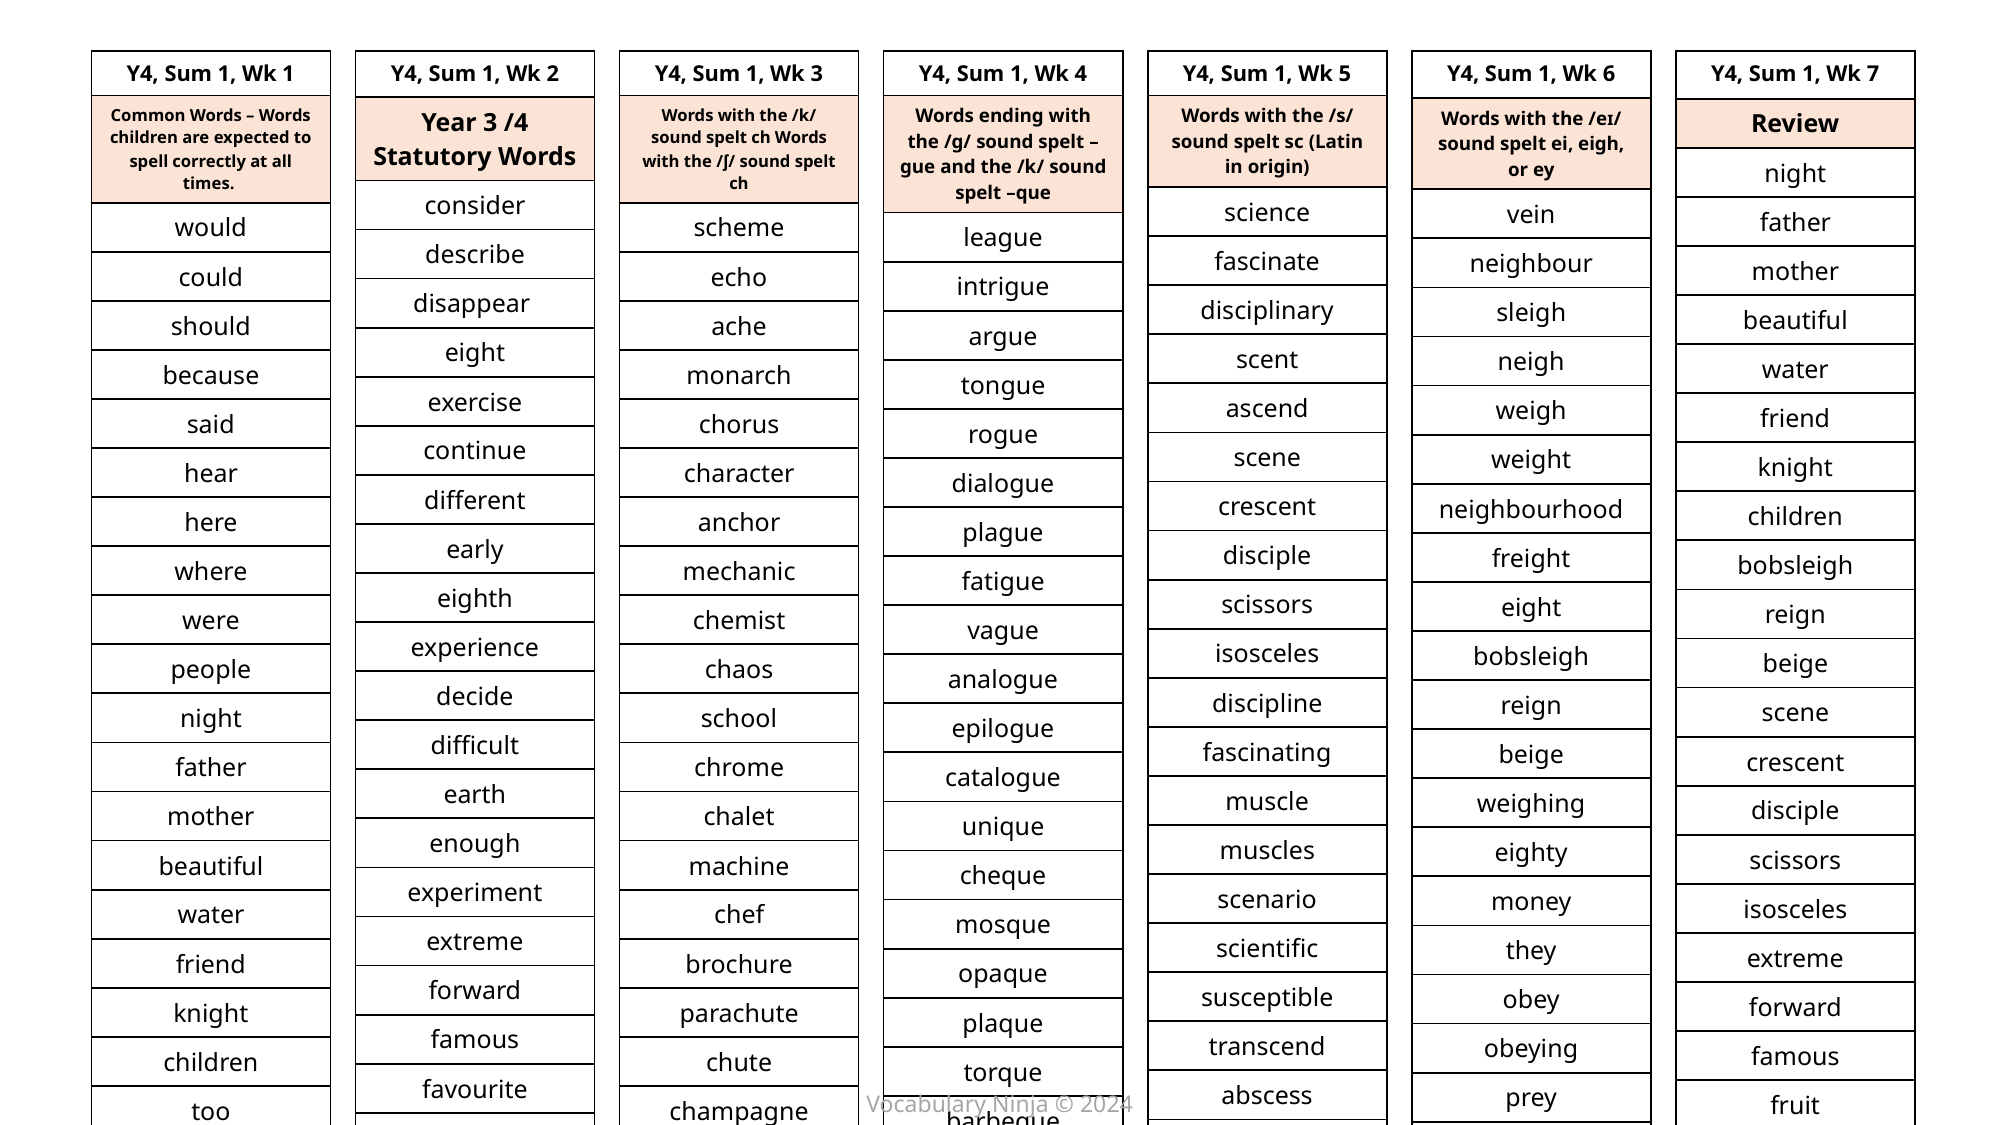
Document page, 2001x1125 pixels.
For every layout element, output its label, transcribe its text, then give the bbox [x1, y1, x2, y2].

table_cell enough [356, 819, 594, 867]
table_cell extreme [356, 917, 594, 965]
table_cell they [1413, 926, 1650, 974]
table_cell knight [1677, 443, 1914, 490]
table_cell Words ending with the /g/ sound spelt –gue and the /k/ sound spelt –que [884, 96, 1122, 212]
table_cell eight [1413, 583, 1650, 630]
table_cell character [620, 449, 858, 496]
table_cell Words with the /s/ sound spelt sc (Latin in origin) [1149, 96, 1386, 186]
table_cell forward [1677, 983, 1914, 1030]
table_cell vague [884, 606, 1122, 653]
table_cell experience [356, 623, 594, 670]
table_cell mechanic [620, 547, 858, 594]
table_cell neighbour [1413, 239, 1650, 287]
table_cell league [884, 213, 1122, 261]
table_cell ascend [1149, 384, 1386, 432]
table_cell hear [92, 449, 330, 496]
table_cell father [1677, 198, 1914, 245]
table_cell should [92, 302, 330, 349]
table_cell extreme [1677, 934, 1914, 981]
table_cell champagne [620, 1087, 851, 1125]
table_cell eight [356, 329, 594, 376]
table_cell reign [1677, 590, 1914, 638]
table_cell beautiful [92, 841, 330, 889]
table_cell neigh [1413, 337, 1650, 385]
table_cell crescent [1149, 482, 1386, 530]
table_cell eighth [356, 574, 594, 621]
table_cell scene [1149, 433, 1386, 481]
table_header Y4, Sum 1, Wk 1 [92, 52, 330, 95]
table_cell were [92, 596, 330, 643]
table_cell beige [1413, 730, 1650, 777]
table_cell children [92, 1038, 330, 1085]
table_cell Common Words – Words children are expected to spell correctly at all times. [92, 96, 330, 202]
table_cell bobsleigh [1413, 632, 1650, 679]
table_cell parachute [620, 989, 858, 1036]
table_cell chalet [620, 792, 858, 840]
table_cell rogue [884, 410, 1122, 457]
table_cell disciplinary [1149, 286, 1386, 333]
table_cell mosque [884, 900, 1122, 948]
table_cell consider [356, 181, 594, 229]
table_cell science [1149, 188, 1386, 235]
table_cell Year 3 /4 Statutory Words [356, 98, 594, 180]
table_cell friend [92, 940, 330, 987]
table_cell plaque [884, 999, 1122, 1046]
table_cell money [1413, 877, 1650, 925]
table_cell scissors [1677, 836, 1914, 883]
table_cell freight [1413, 534, 1650, 581]
table_cell dialogue [884, 459, 1122, 506]
table_cell knight [92, 989, 330, 1036]
table_cell cheque [884, 851, 1122, 899]
table_cell discipline [1149, 679, 1386, 726]
table_cell argue [884, 312, 1122, 359]
table_cell famous [356, 1016, 594, 1063]
table_cell different [356, 476, 594, 523]
table_cell favourite [356, 1065, 594, 1112]
table_cell disappear [356, 279, 594, 327]
table_cell where [92, 547, 330, 594]
table_cell earth [356, 770, 594, 817]
table_cell brochure [620, 940, 858, 987]
table_cell said [92, 400, 330, 447]
table_cell early [356, 525, 594, 572]
table_cell could [92, 253, 330, 300]
table_cell scientific [1149, 924, 1386, 971]
table_cell weighing [1413, 779, 1650, 826]
table_header Y4, Sum 1, Wk 4 [884, 52, 1122, 95]
table_cell intrigue [884, 263, 1122, 310]
table_cell children [1677, 492, 1914, 539]
table_cell weight [1413, 436, 1650, 483]
table_cell mother [1677, 247, 1914, 294]
table_cell monarch [620, 351, 858, 398]
table_header Y4, Sum 1, Wk 7 [1677, 52, 1914, 98]
text_box Vocabulary Ninja © 2024 [851, 1082, 1149, 1125]
table_cell obeying [1413, 1024, 1650, 1072]
table_cell chaos [620, 645, 858, 692]
table_cell bobsleigh [1677, 541, 1914, 589]
table_cell weigh [1413, 386, 1650, 434]
table_cell scent [1149, 335, 1386, 382]
table_cell reign [1413, 681, 1650, 728]
table_cell crescent [1677, 738, 1914, 785]
table_cell chef [620, 891, 858, 938]
table_cell fatigue [884, 557, 1122, 604]
table_cell Words with the /eɪ/ sound spelt ei, eigh, or ey [1413, 99, 1650, 188]
table_cell water [92, 891, 330, 938]
table_cell obey [1413, 975, 1650, 1023]
table_cell disciple [1149, 531, 1386, 579]
table_cell father [92, 743, 330, 791]
table_cell disciple [1677, 787, 1914, 834]
table_cell unique [884, 802, 1122, 850]
table_header Y4, Sum 1, Wk 3 [620, 52, 858, 95]
table_cell would [92, 204, 330, 251]
table_cell prey [1413, 1074, 1650, 1121]
table_cell here [92, 498, 330, 545]
table_cell night [1677, 149, 1914, 196]
table_cell plague [884, 508, 1122, 555]
table_cell water [1677, 345, 1914, 392]
table_cell scenario [1149, 875, 1386, 922]
table_cell experiment [356, 868, 594, 916]
table_cell fruit [1677, 1081, 1914, 1125]
table_cell muscle [1149, 777, 1386, 824]
table_cell analogue [884, 655, 1122, 702]
table_cell because [92, 351, 330, 398]
table_cell chemist [620, 596, 858, 643]
table_cell echo [620, 253, 858, 300]
table_cell chorus [620, 400, 858, 447]
table_cell mother [92, 792, 330, 840]
table_cell torque [884, 1048, 1122, 1082]
table_cell scissors [1149, 581, 1386, 628]
table_header Y4, Sum 1, Wk 2 [356, 52, 594, 96]
table_cell describe [356, 230, 594, 278]
table_header Y4, Sum 1, Wk 6 [1413, 52, 1650, 97]
table_cell chrome [620, 743, 858, 791]
table_cell vein [1413, 190, 1650, 237]
table_cell continue [356, 427, 594, 474]
table_cell machine [620, 841, 858, 889]
table_cell fascinate [1149, 237, 1386, 284]
table_cell February [356, 1114, 594, 1125]
table_cell isosceles [1149, 630, 1386, 677]
table_header Y4, Sum 1, Wk 5 [1149, 52, 1386, 95]
table_cell abscess [1149, 1071, 1386, 1119]
table_cell night [92, 694, 330, 742]
table_cell famous [1677, 1032, 1914, 1079]
table_cell epilogue [884, 704, 1122, 751]
table_cell friend [1677, 394, 1914, 441]
table_cell beige [1677, 639, 1914, 687]
table_cell isosceles [1677, 885, 1914, 932]
table_cell school [620, 694, 858, 742]
table_cell catalogue [884, 753, 1122, 801]
table_cell Words with the /k/ sound spelt ch Words with the /ʃ/ sound spelt ch [620, 96, 858, 202]
table_cell difficult [356, 721, 594, 768]
table_cell tongue [884, 361, 1122, 408]
table_cell neighbourhood [1413, 485, 1650, 532]
table_cell Review [1677, 100, 1914, 147]
table_cell exercise [356, 378, 594, 425]
table_cell sleigh [1413, 288, 1650, 336]
table_cell scene [1677, 688, 1914, 736]
table_cell chute [620, 1038, 858, 1085]
table_cell eighty [1413, 828, 1650, 875]
table_cell people [92, 645, 330, 692]
table_cell anchor [620, 498, 858, 545]
table_cell beautiful [1677, 296, 1914, 343]
table_cell transcend [1149, 1022, 1386, 1069]
table_cell scheme [620, 204, 858, 251]
table_cell opaque [884, 950, 1122, 997]
table_cell fascinating [1149, 728, 1386, 775]
table_cell muscles [1149, 826, 1386, 873]
table_cell ache [620, 302, 858, 349]
table_cell susceptible [1149, 973, 1386, 1020]
table_cell decide [356, 672, 594, 719]
table_cell forward [356, 966, 594, 1014]
table_cell too [92, 1087, 330, 1125]
table_cell scents [1149, 1120, 1386, 1125]
